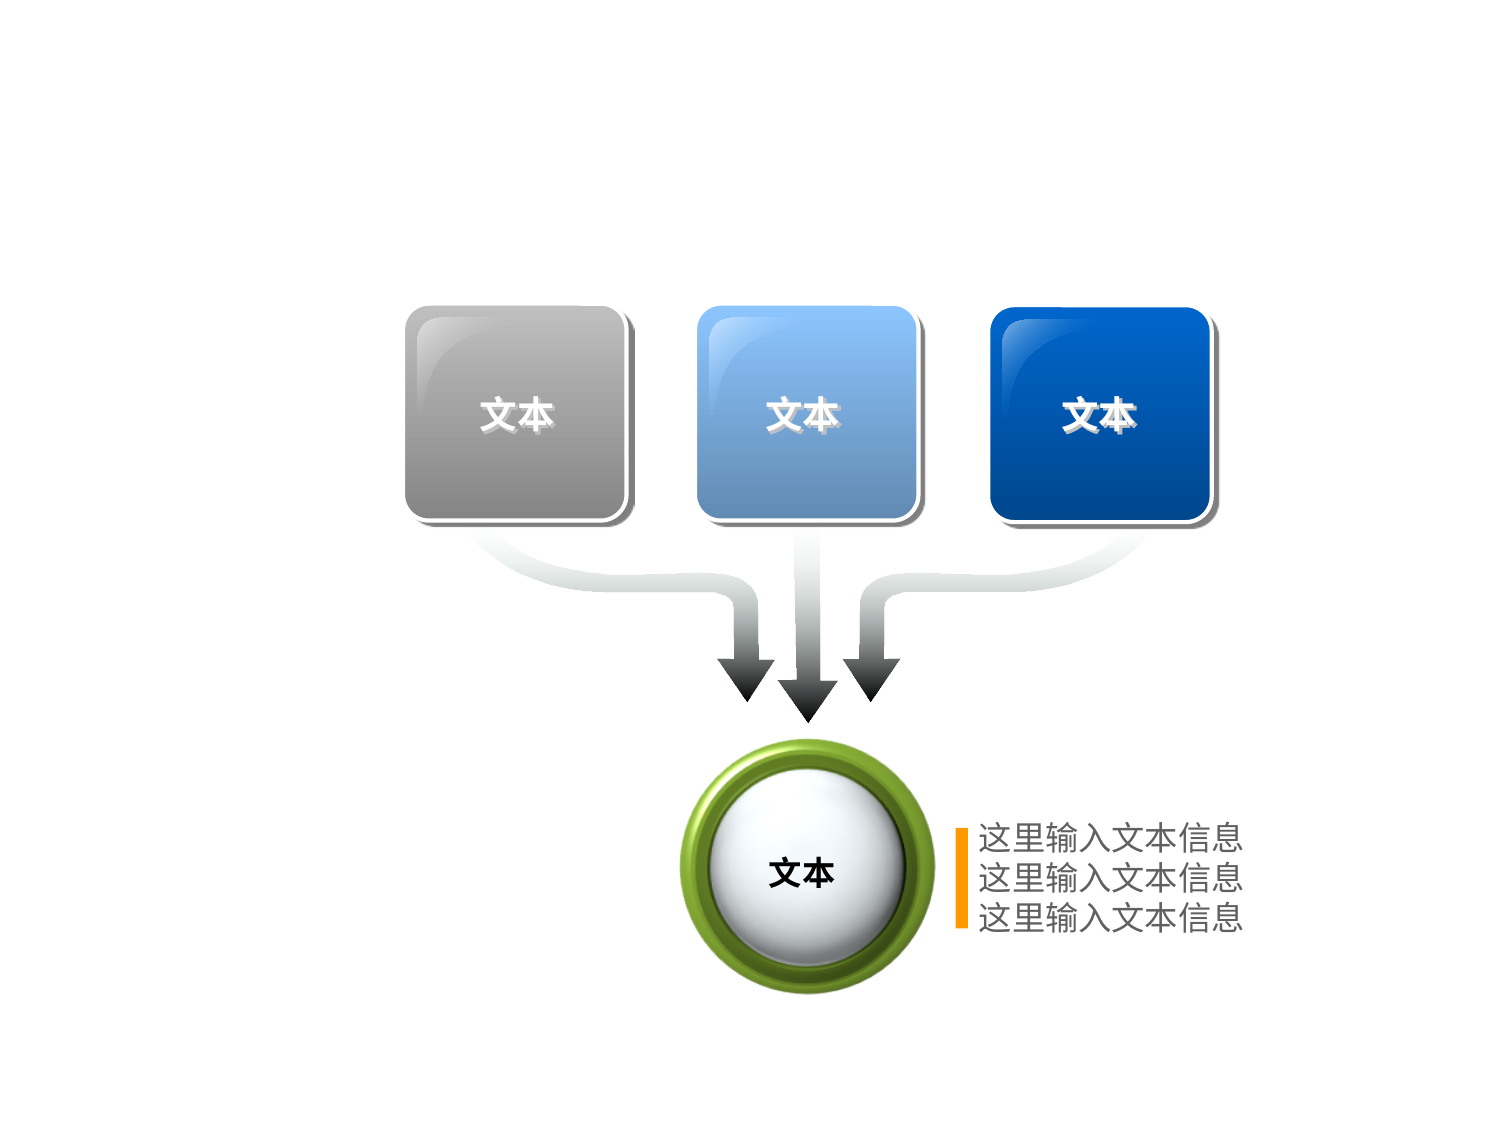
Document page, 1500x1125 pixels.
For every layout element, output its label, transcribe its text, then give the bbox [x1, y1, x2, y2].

text_box [955, 827, 968, 929]
text_box 这里输入文本信息 这里输入文本信息 这里输入文本信息 [964, 810, 1325, 945]
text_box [462, 522, 1155, 723]
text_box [987, 304, 1212, 523]
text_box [679, 738, 937, 995]
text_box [402, 303, 627, 521]
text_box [694, 303, 919, 521]
